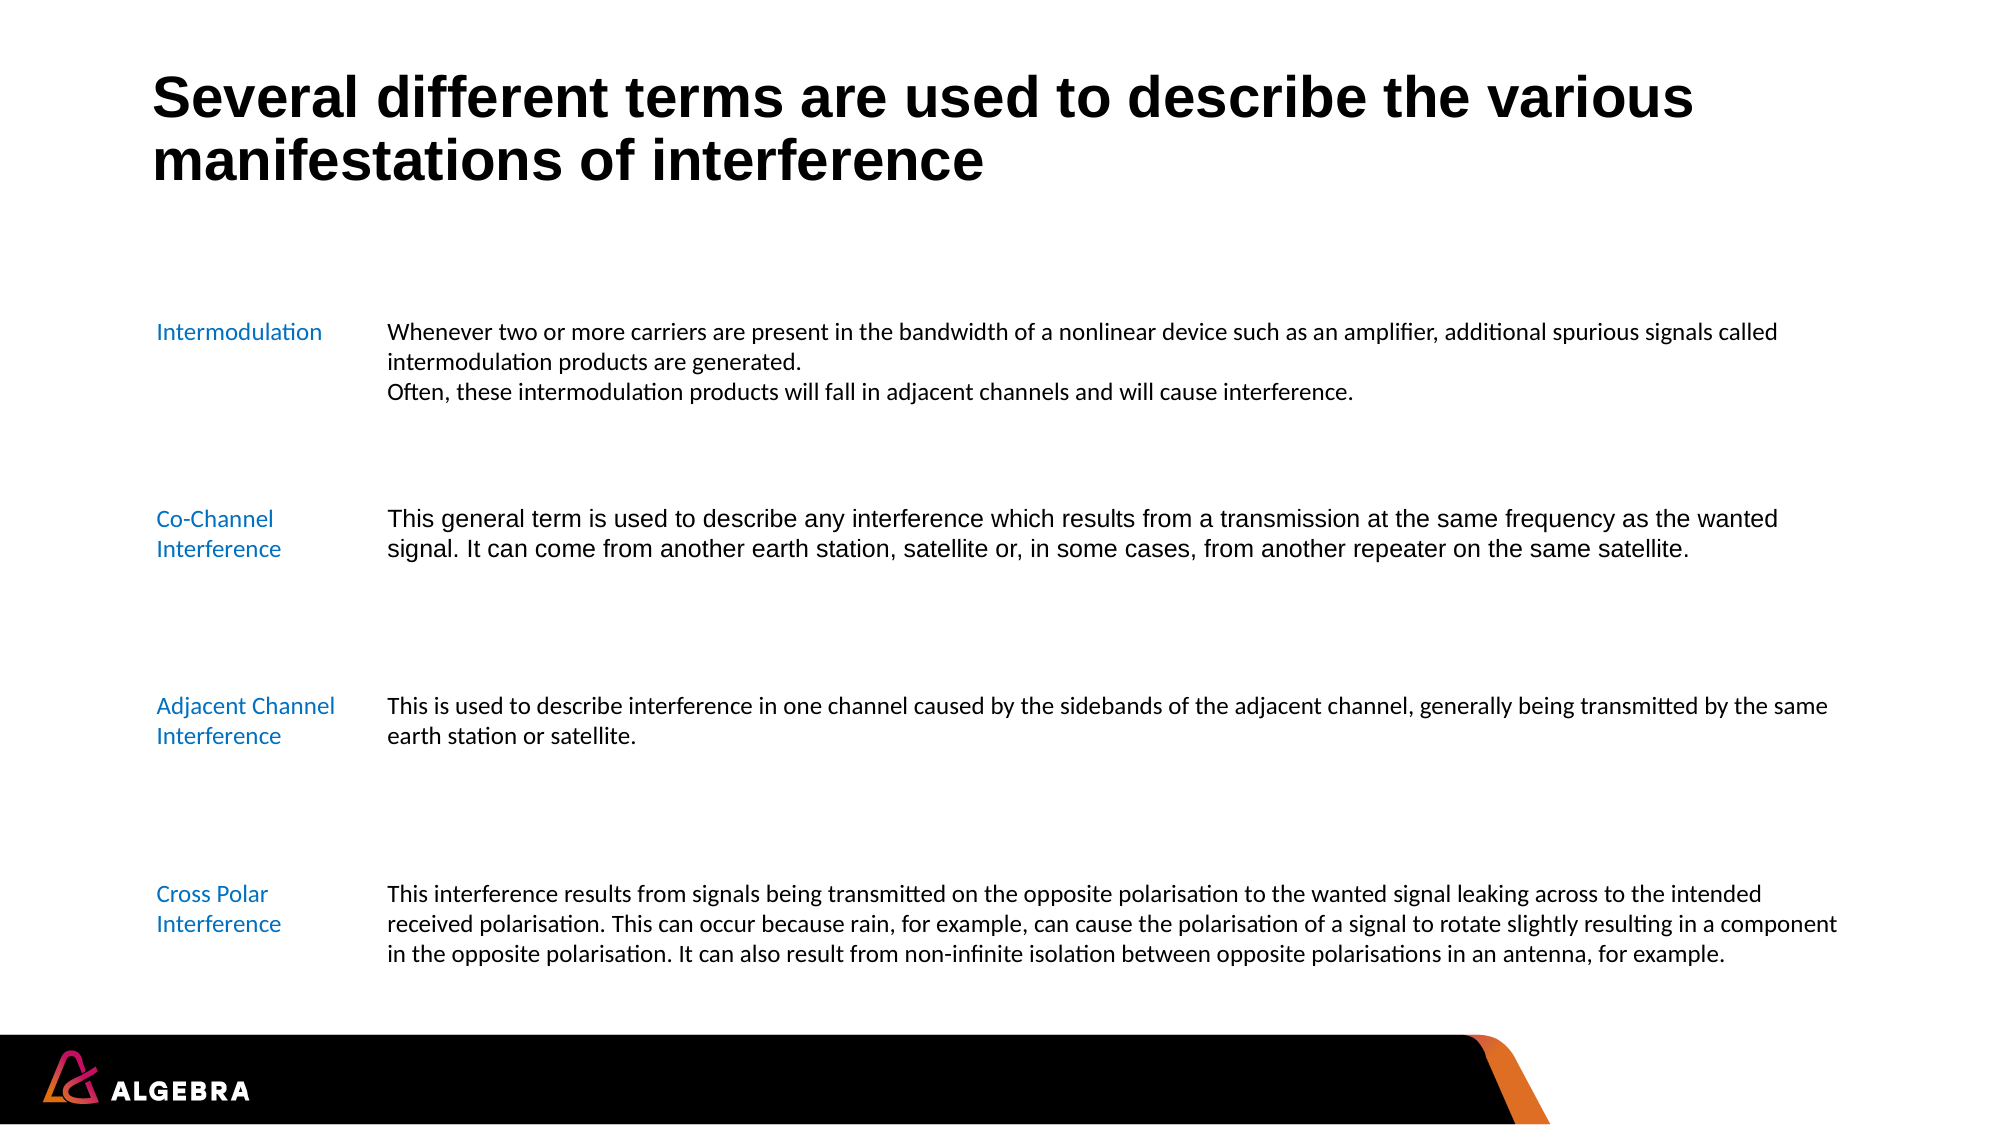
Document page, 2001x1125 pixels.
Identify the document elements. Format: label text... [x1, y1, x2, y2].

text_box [141, 495, 1857, 602]
title Several different terms are used to describe the various manifestations of interference [137, 59, 1863, 278]
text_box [141, 682, 1857, 789]
picture [0, 1034, 1733, 1125]
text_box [141, 307, 1857, 414]
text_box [141, 869, 1857, 992]
